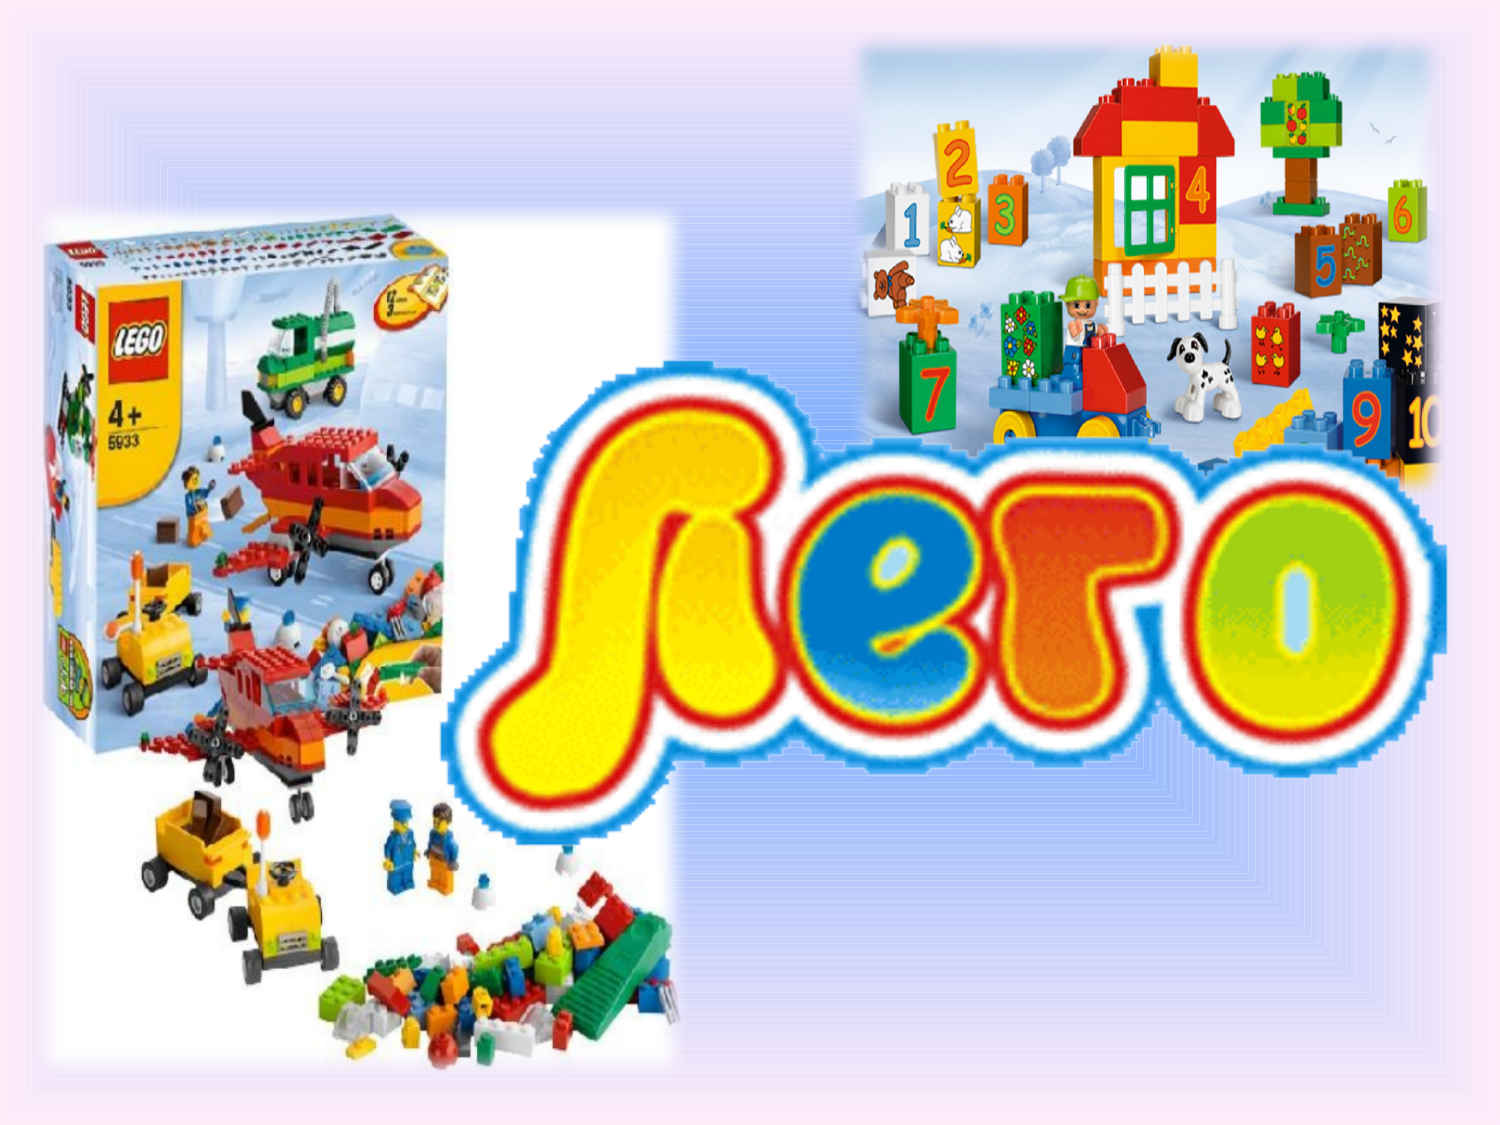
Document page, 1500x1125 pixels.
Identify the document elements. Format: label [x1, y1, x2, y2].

list [29, 196, 693, 1084]
picture [430, 30, 1459, 870]
